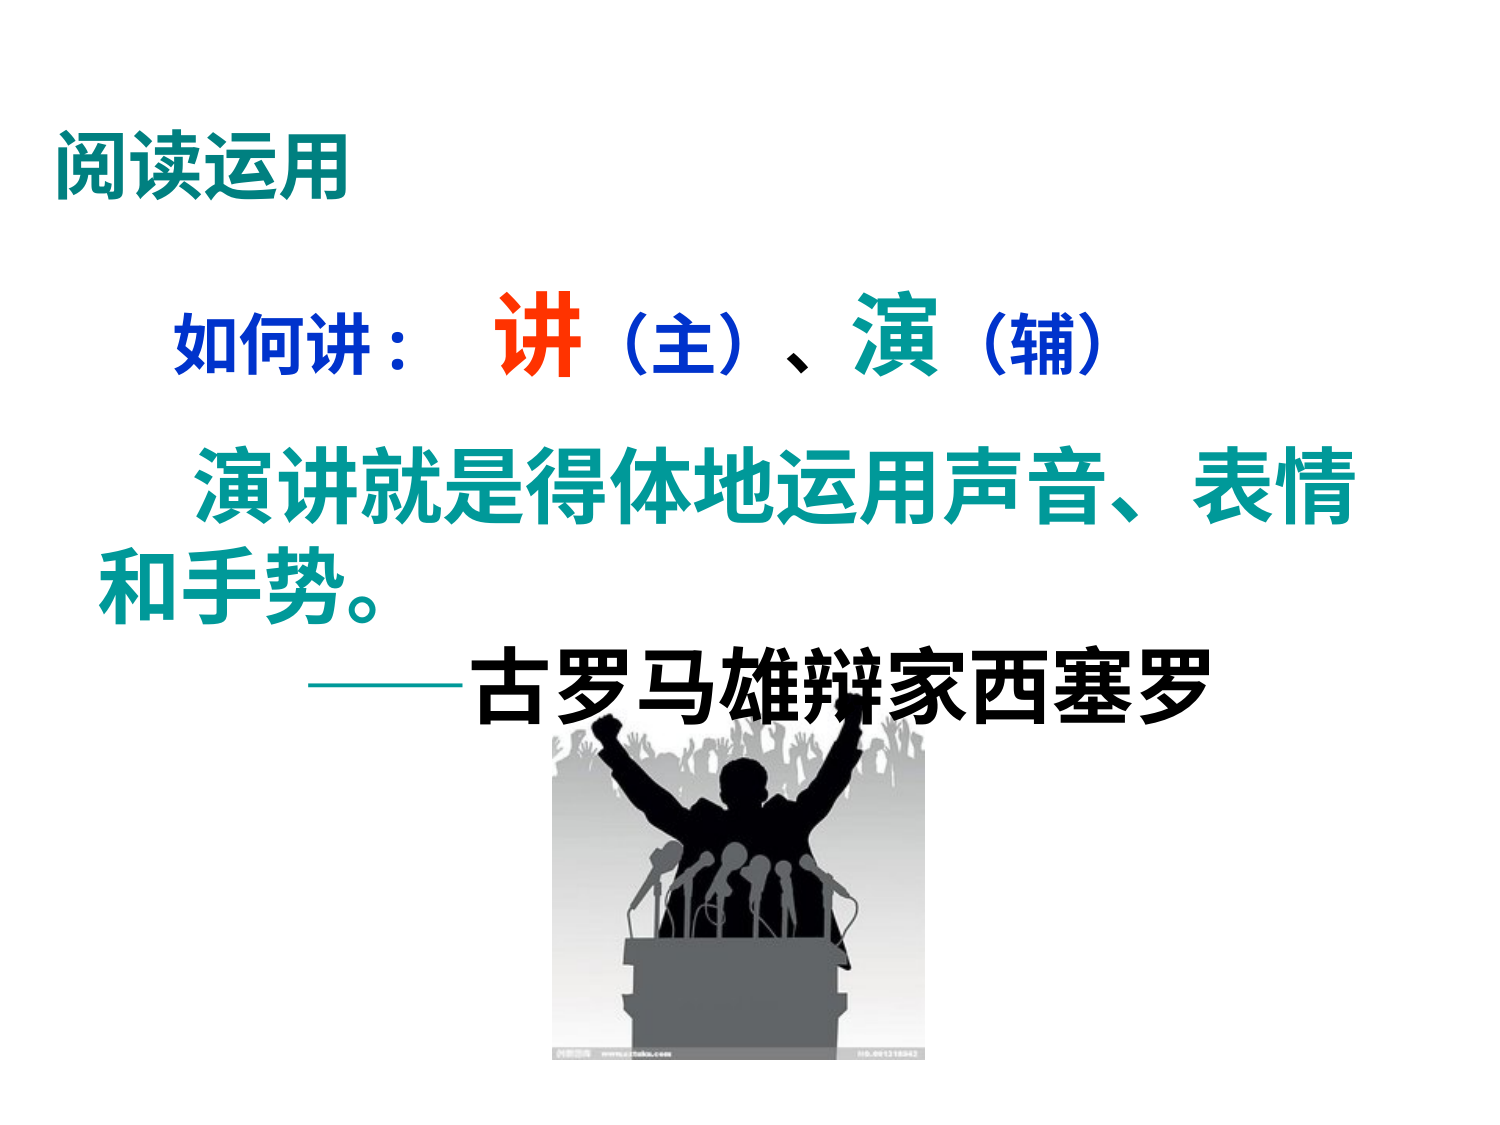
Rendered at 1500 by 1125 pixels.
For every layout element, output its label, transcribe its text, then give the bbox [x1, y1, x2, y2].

text_box 演讲就是得体地运用声音、表情和手势。 ——古罗马雄辩家西塞罗 [82, 427, 1418, 742]
text_box 阅读运用 [38, 111, 369, 217]
picture [552, 684, 925, 1060]
text_box 如何讲: 讲（主）、演（辅） [157, 270, 1320, 396]
